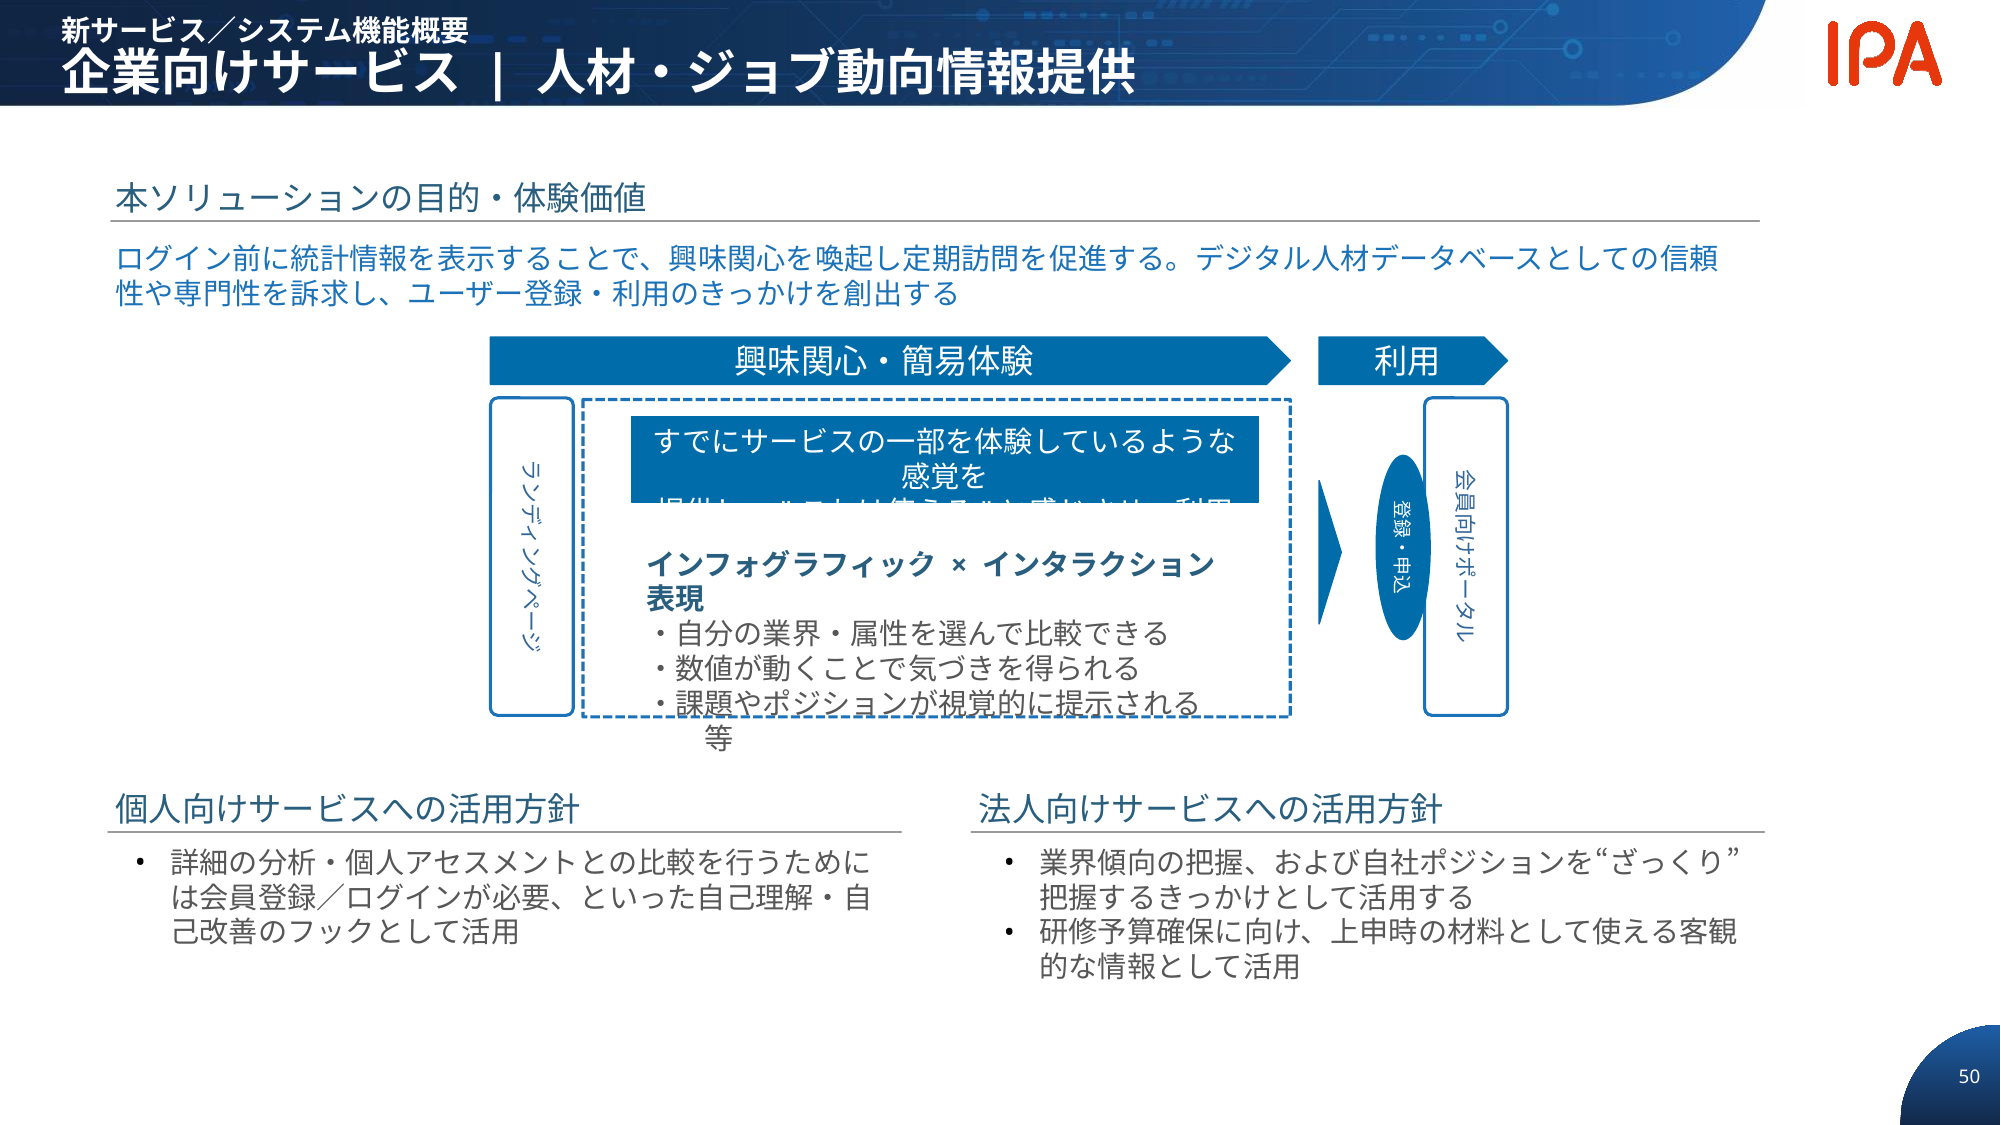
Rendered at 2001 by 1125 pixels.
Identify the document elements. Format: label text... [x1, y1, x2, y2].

text_box インフォグラフィック × インタラクション表現 ・自分の業界・属性を選んで比較できる ・数値が動くことで気づきを得られる ・課題やポジションが視覚的に提示される 等 [630, 537, 1259, 764]
text_box 興味関心・簡易体験 [489, 336, 1291, 386]
text_box [582, 398, 1292, 718]
text_box すでにサービスの一部を体験しているような感覚を 提供し、"これは使える"と感じさせ、利用を促進 [630, 415, 1259, 503]
text_box 会員向けポータル [1423, 397, 1509, 717]
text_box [100, 786, 1765, 997]
text_box 本ソリューションの目的・体験価値 [100, 174, 1765, 219]
text_box 利用 [1318, 336, 1509, 386]
text_box [1318, 479, 1343, 625]
text_box ログイン前に統計情報を表示することで、興味関心を喚起し定期訪問を促進する。デジタル人材データベースとしての信頼性や専門性を訴求し、ユーザー登録・利用のきっかけを創出する [100, 232, 1750, 318]
text_box ランディングページ [489, 397, 575, 717]
text_box 新サービス／システム機能概要 企業向けサービス | 人材・ジョブ動向情報提供 [61, 16, 1794, 92]
text_box 登録・申込 [1375, 454, 1431, 641]
picture [1828, 21, 1942, 86]
picture [0, 0, 1805, 108]
